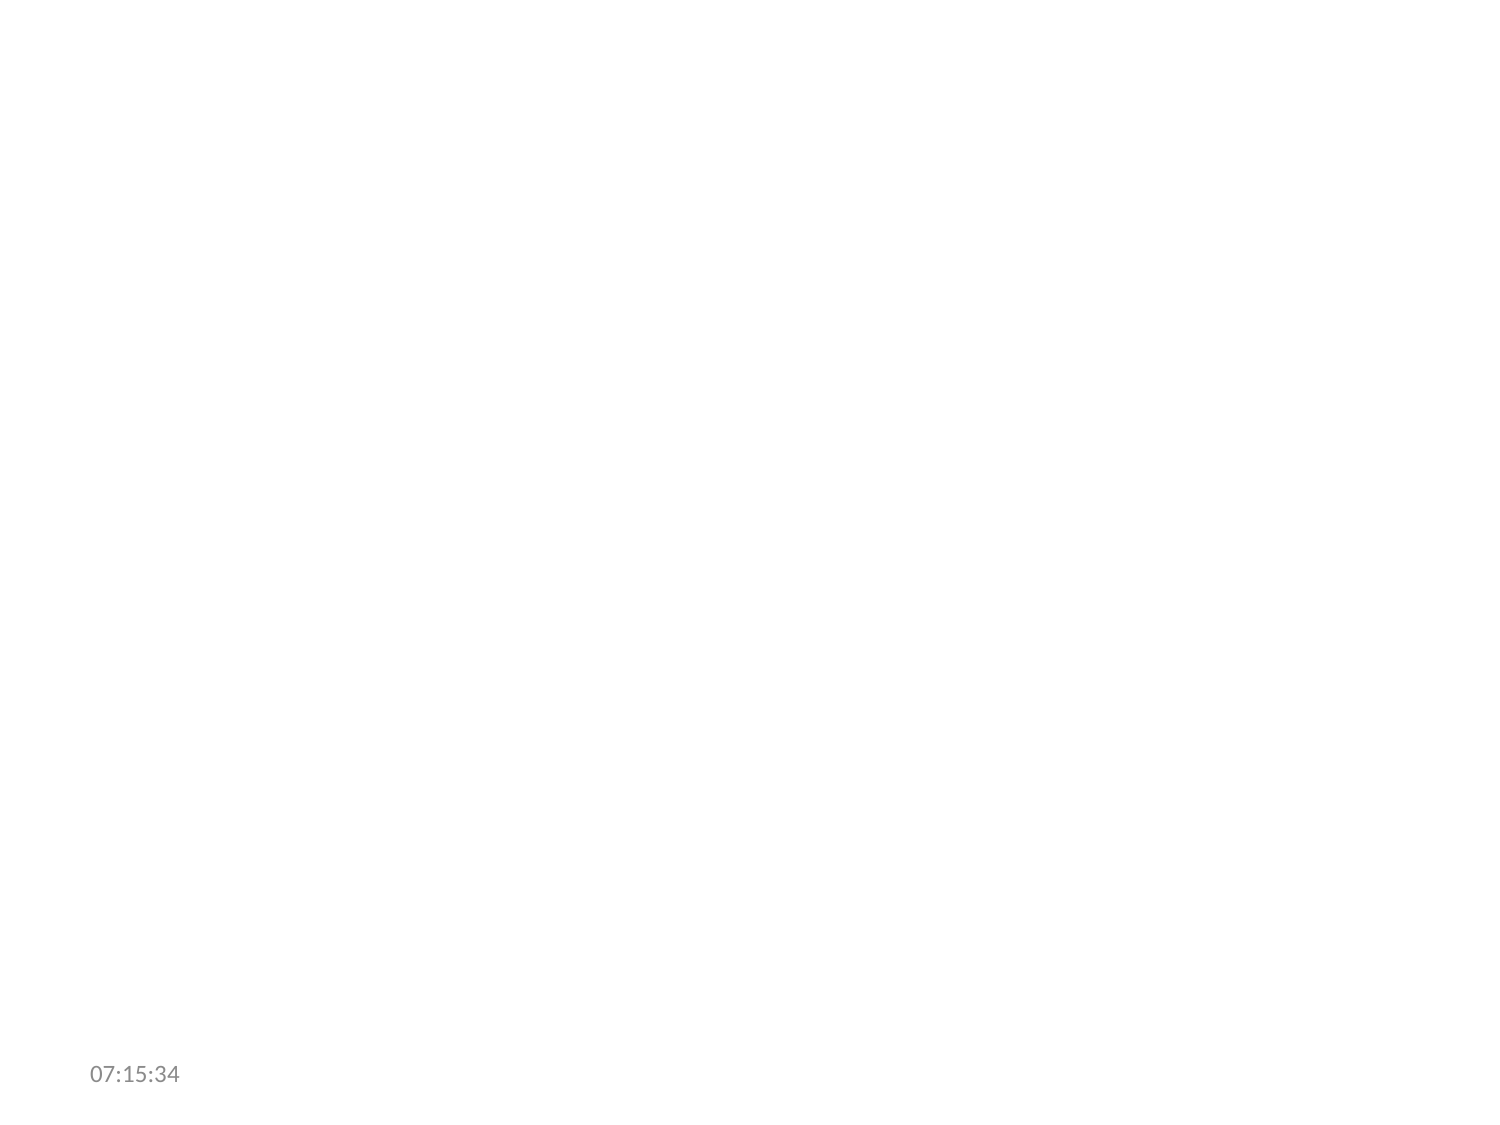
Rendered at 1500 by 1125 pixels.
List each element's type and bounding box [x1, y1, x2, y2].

slide_number [75, 1042, 425, 1103]
